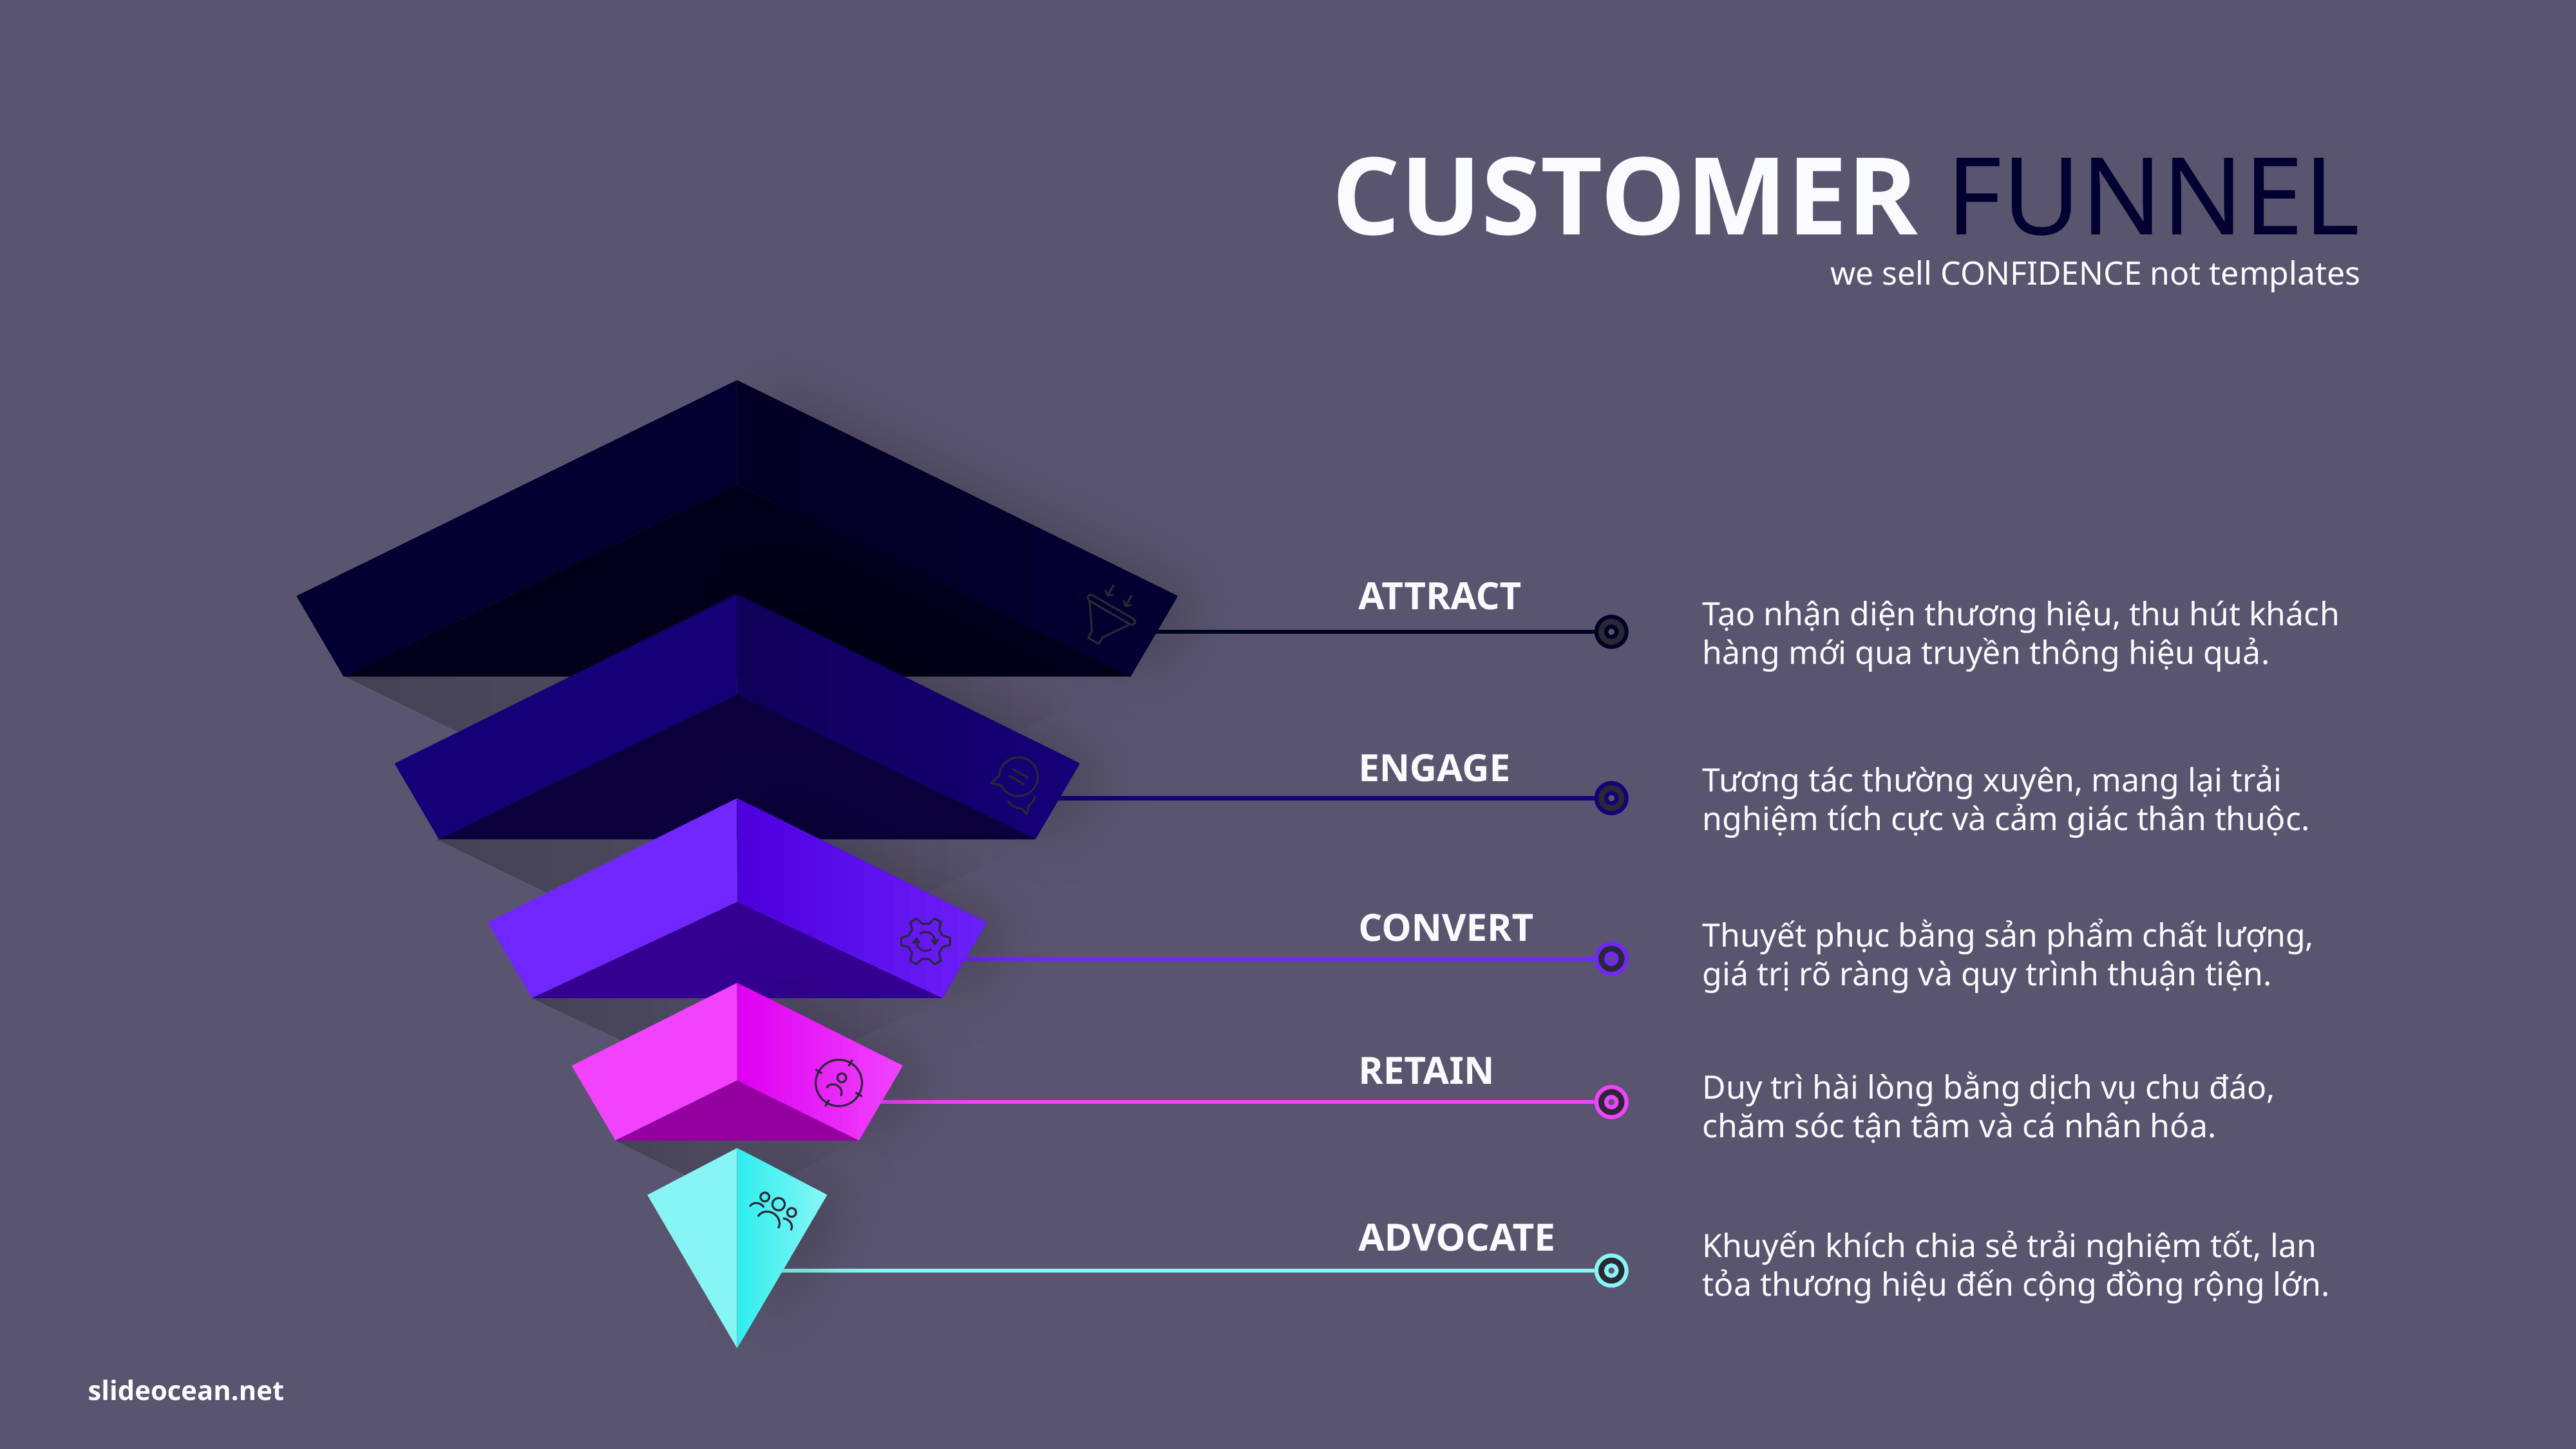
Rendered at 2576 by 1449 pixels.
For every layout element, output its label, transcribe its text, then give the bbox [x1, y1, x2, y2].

text_box Khuyến khích chia sẻ trải nghiệm tốt, lan tỏa thương hiệu đến cộng đồng rộng lớn. [1693, 1220, 2353, 1307]
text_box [647, 1148, 828, 1349]
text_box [344, 677, 1130, 1202]
text_box ENGAGE [1349, 739, 1596, 782]
text_box slideocean.net [78, 1368, 294, 1411]
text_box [296, 379, 1179, 677]
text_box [1179, 616, 1627, 647]
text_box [487, 797, 1037, 999]
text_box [1130, 943, 1627, 974]
text_box Tương tác thường xuyên, mang lại trải nghiệm tích cực và cảm giác thân thuộc. [1693, 755, 2356, 842]
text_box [828, 1255, 1627, 1286]
text_box Tạo nhận diện thương hiệu, thu hút khách hàng mới qua truyền thông hiệu quả. [1693, 588, 2356, 676]
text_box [394, 594, 1080, 840]
text_box ATTRACT [1349, 567, 1596, 616]
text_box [1130, 1086, 1627, 1118]
text_box RETAIN [1349, 1041, 1596, 1086]
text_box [1130, 782, 1627, 814]
text_box Thuyết phục bằng sản phẩm chất lượng, giá trị rõ ràng và quy trình thuận tiện. [1693, 910, 2353, 997]
text_box CUSTOMER FUNNEL [1322, 122, 2370, 261]
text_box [571, 982, 903, 1141]
text_box we sell CONFIDENCE not templates [1821, 247, 2371, 296]
text_box Duy trì hài lòng bằng dịch vụ chu đáo, chăm sóc tận tâm và cá nhân hóa. [1693, 1062, 2353, 1149]
text_box CONVERT [1349, 898, 1596, 943]
text_box ADVOCATE [1349, 1208, 1596, 1255]
